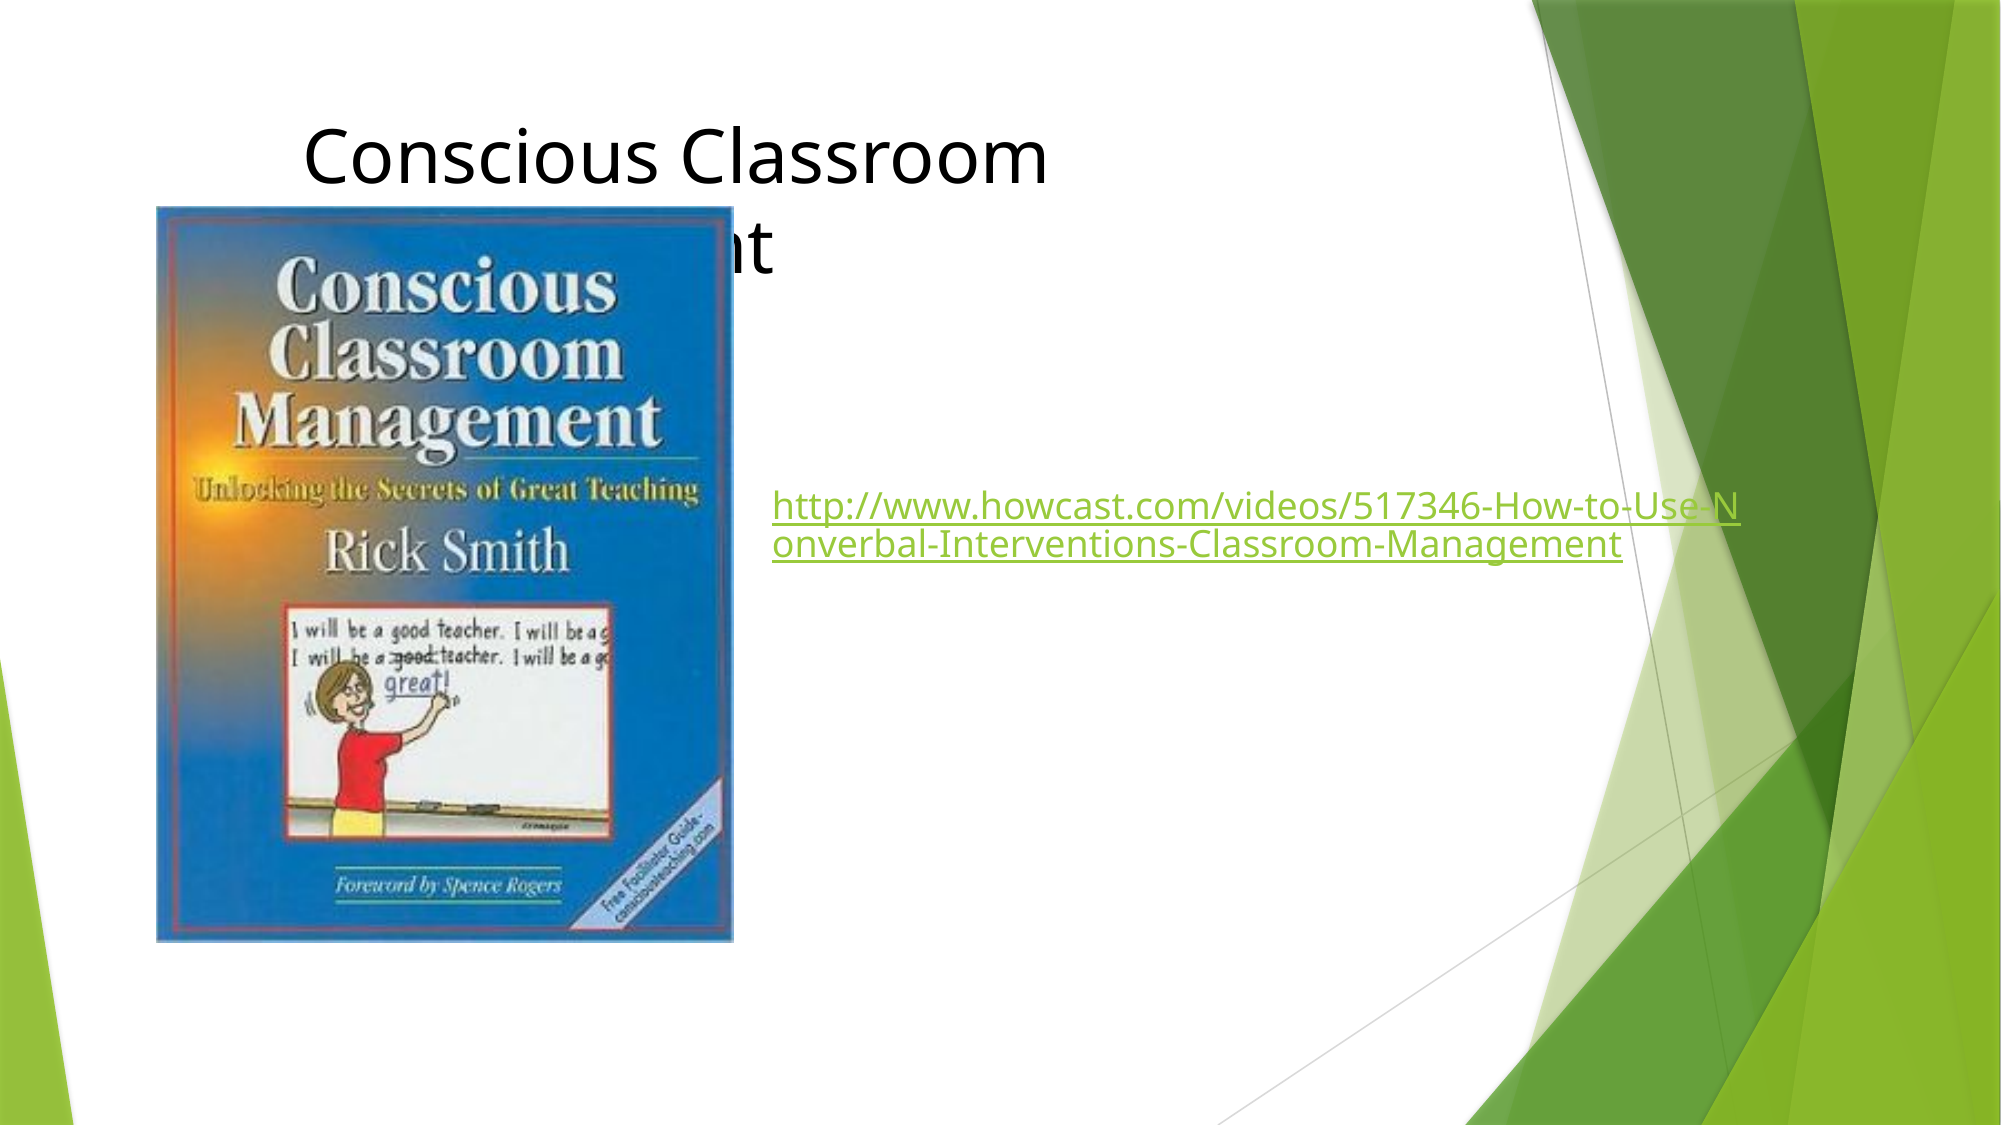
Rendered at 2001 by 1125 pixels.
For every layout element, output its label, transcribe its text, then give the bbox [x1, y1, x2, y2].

text_box Conscious Classroom Management [287, 100, 1500, 296]
text_box http://www.howcast.com/videos/517346-How-to-Use-Nonverbal-Interventions-Classroom-Management [757, 475, 1758, 586]
picture [155, 206, 735, 943]
